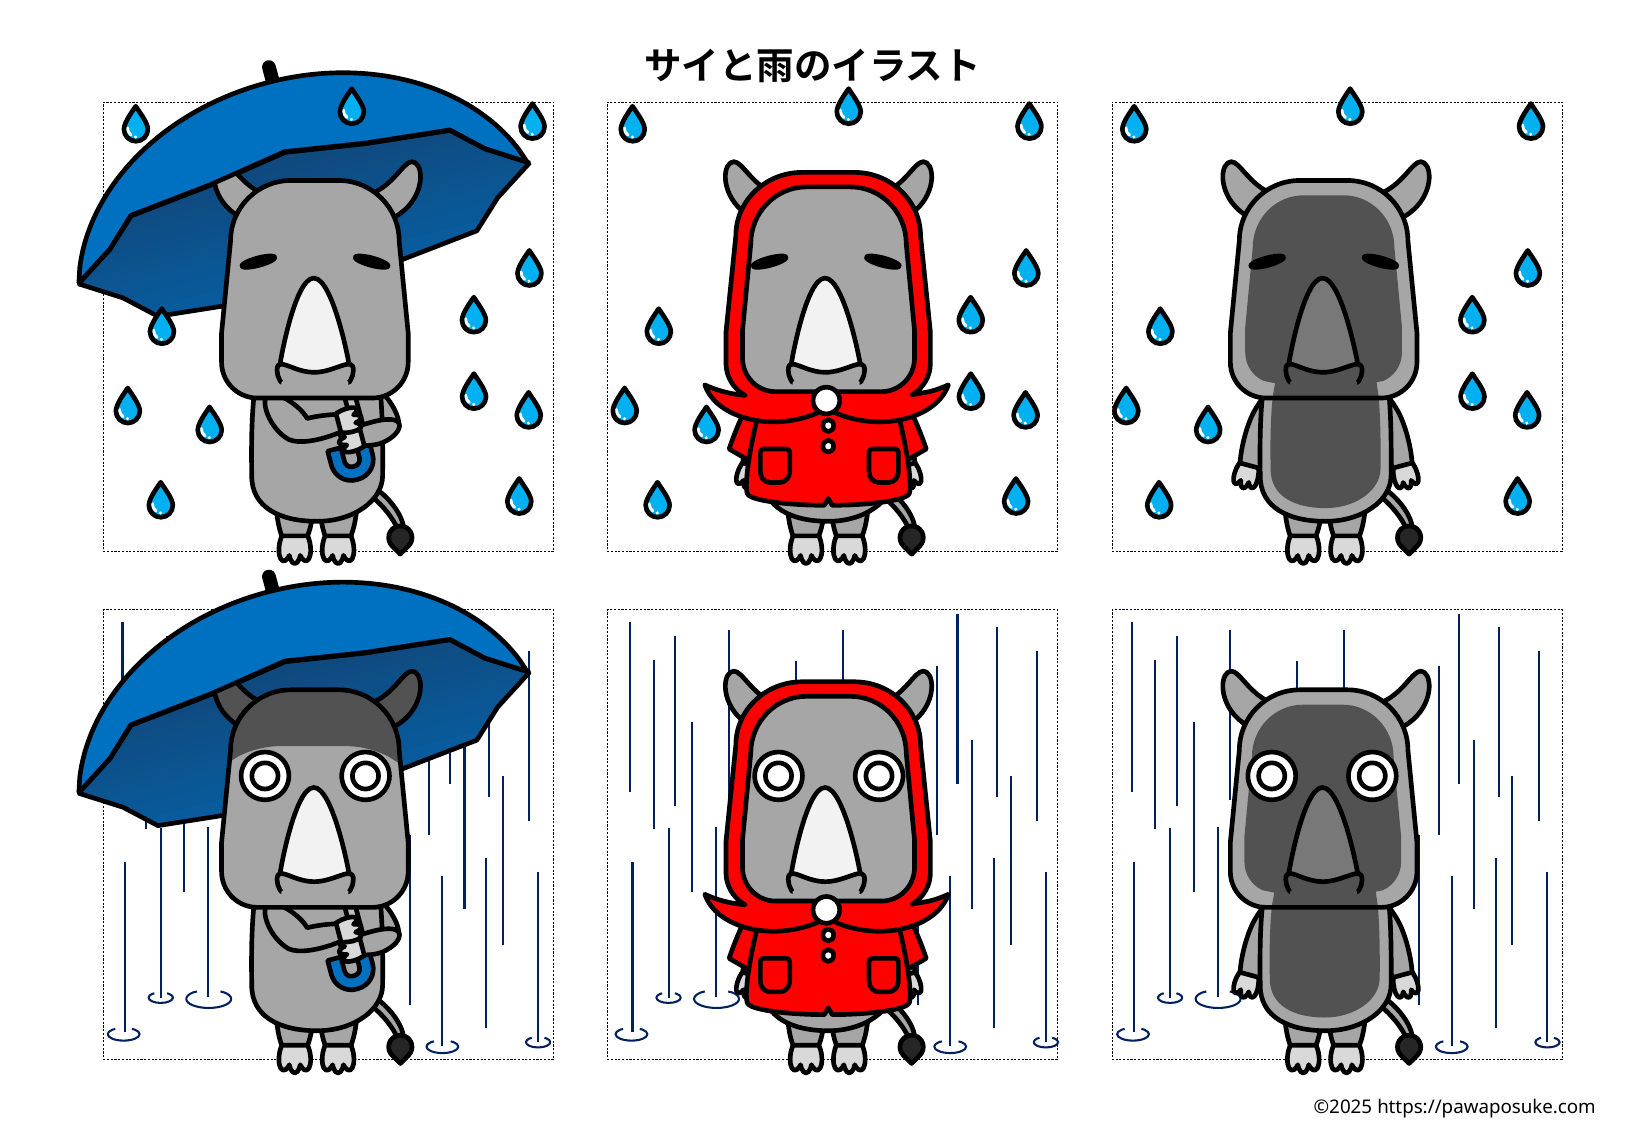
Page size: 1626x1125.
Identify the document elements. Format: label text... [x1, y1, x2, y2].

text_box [615, 613, 1059, 1074]
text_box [70, 61, 545, 564]
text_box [70, 571, 551, 1074]
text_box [1114, 88, 1544, 564]
text_box サイと雨のイラスト [629, 34, 996, 87]
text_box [1116, 613, 1560, 1074]
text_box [612, 88, 1042, 564]
